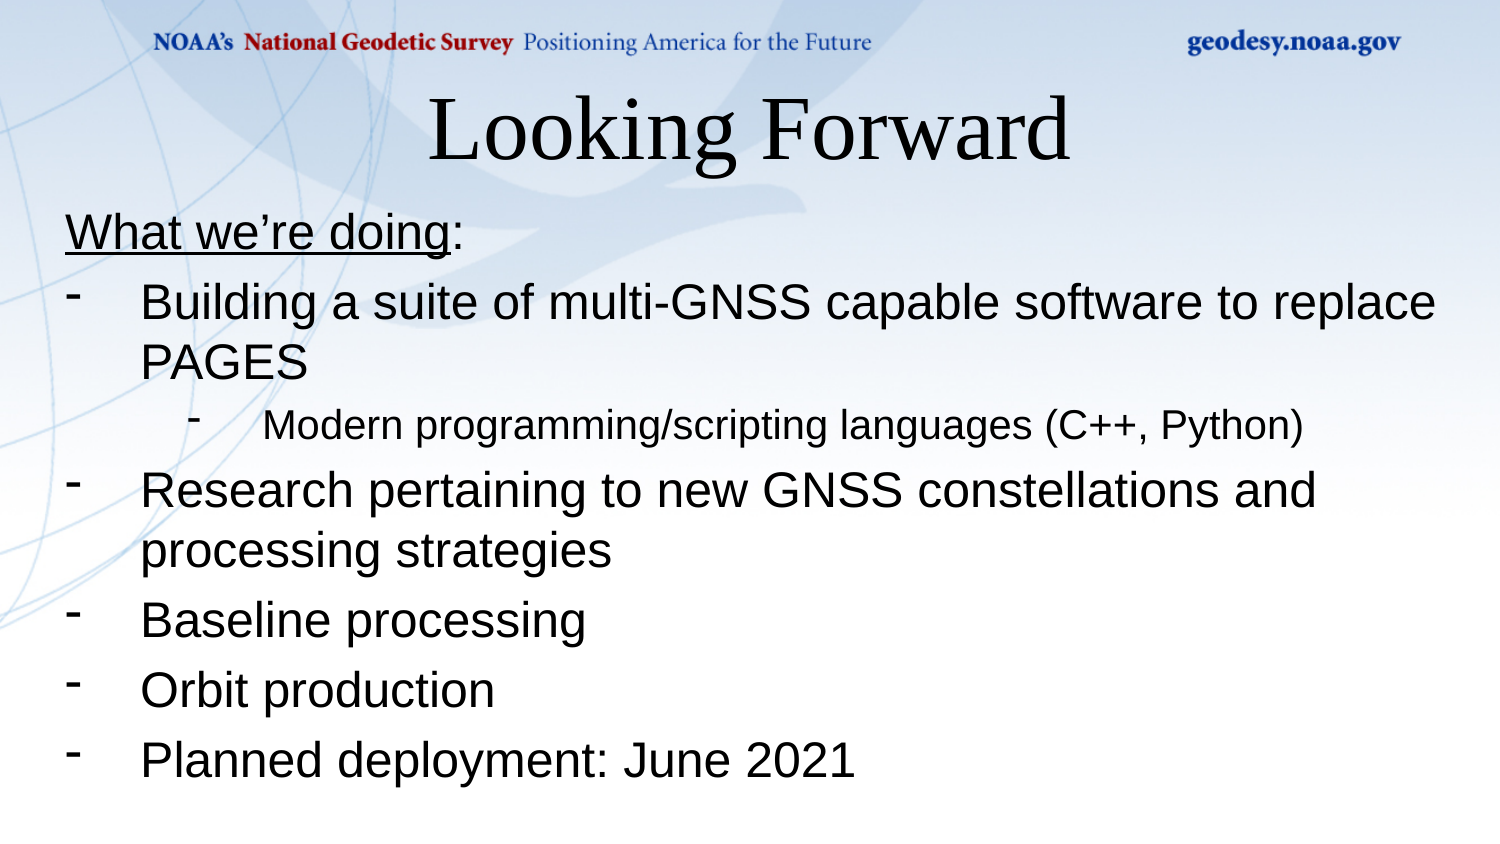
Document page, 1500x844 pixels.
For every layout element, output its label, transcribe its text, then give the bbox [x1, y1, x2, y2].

picture [0, 0, 1500, 844]
text_box What we’re doing: Building a suite of multi-GNSS capable software to replace PAGES Modern programming/scripting languages (C++, Python) Research pertaining to new GNSS constellations and processing strategies Baseline processing Orbit production Planned deployment: June 2021 [50, 192, 1483, 778]
text_box Looking Forward [74, 60, 1425, 192]
